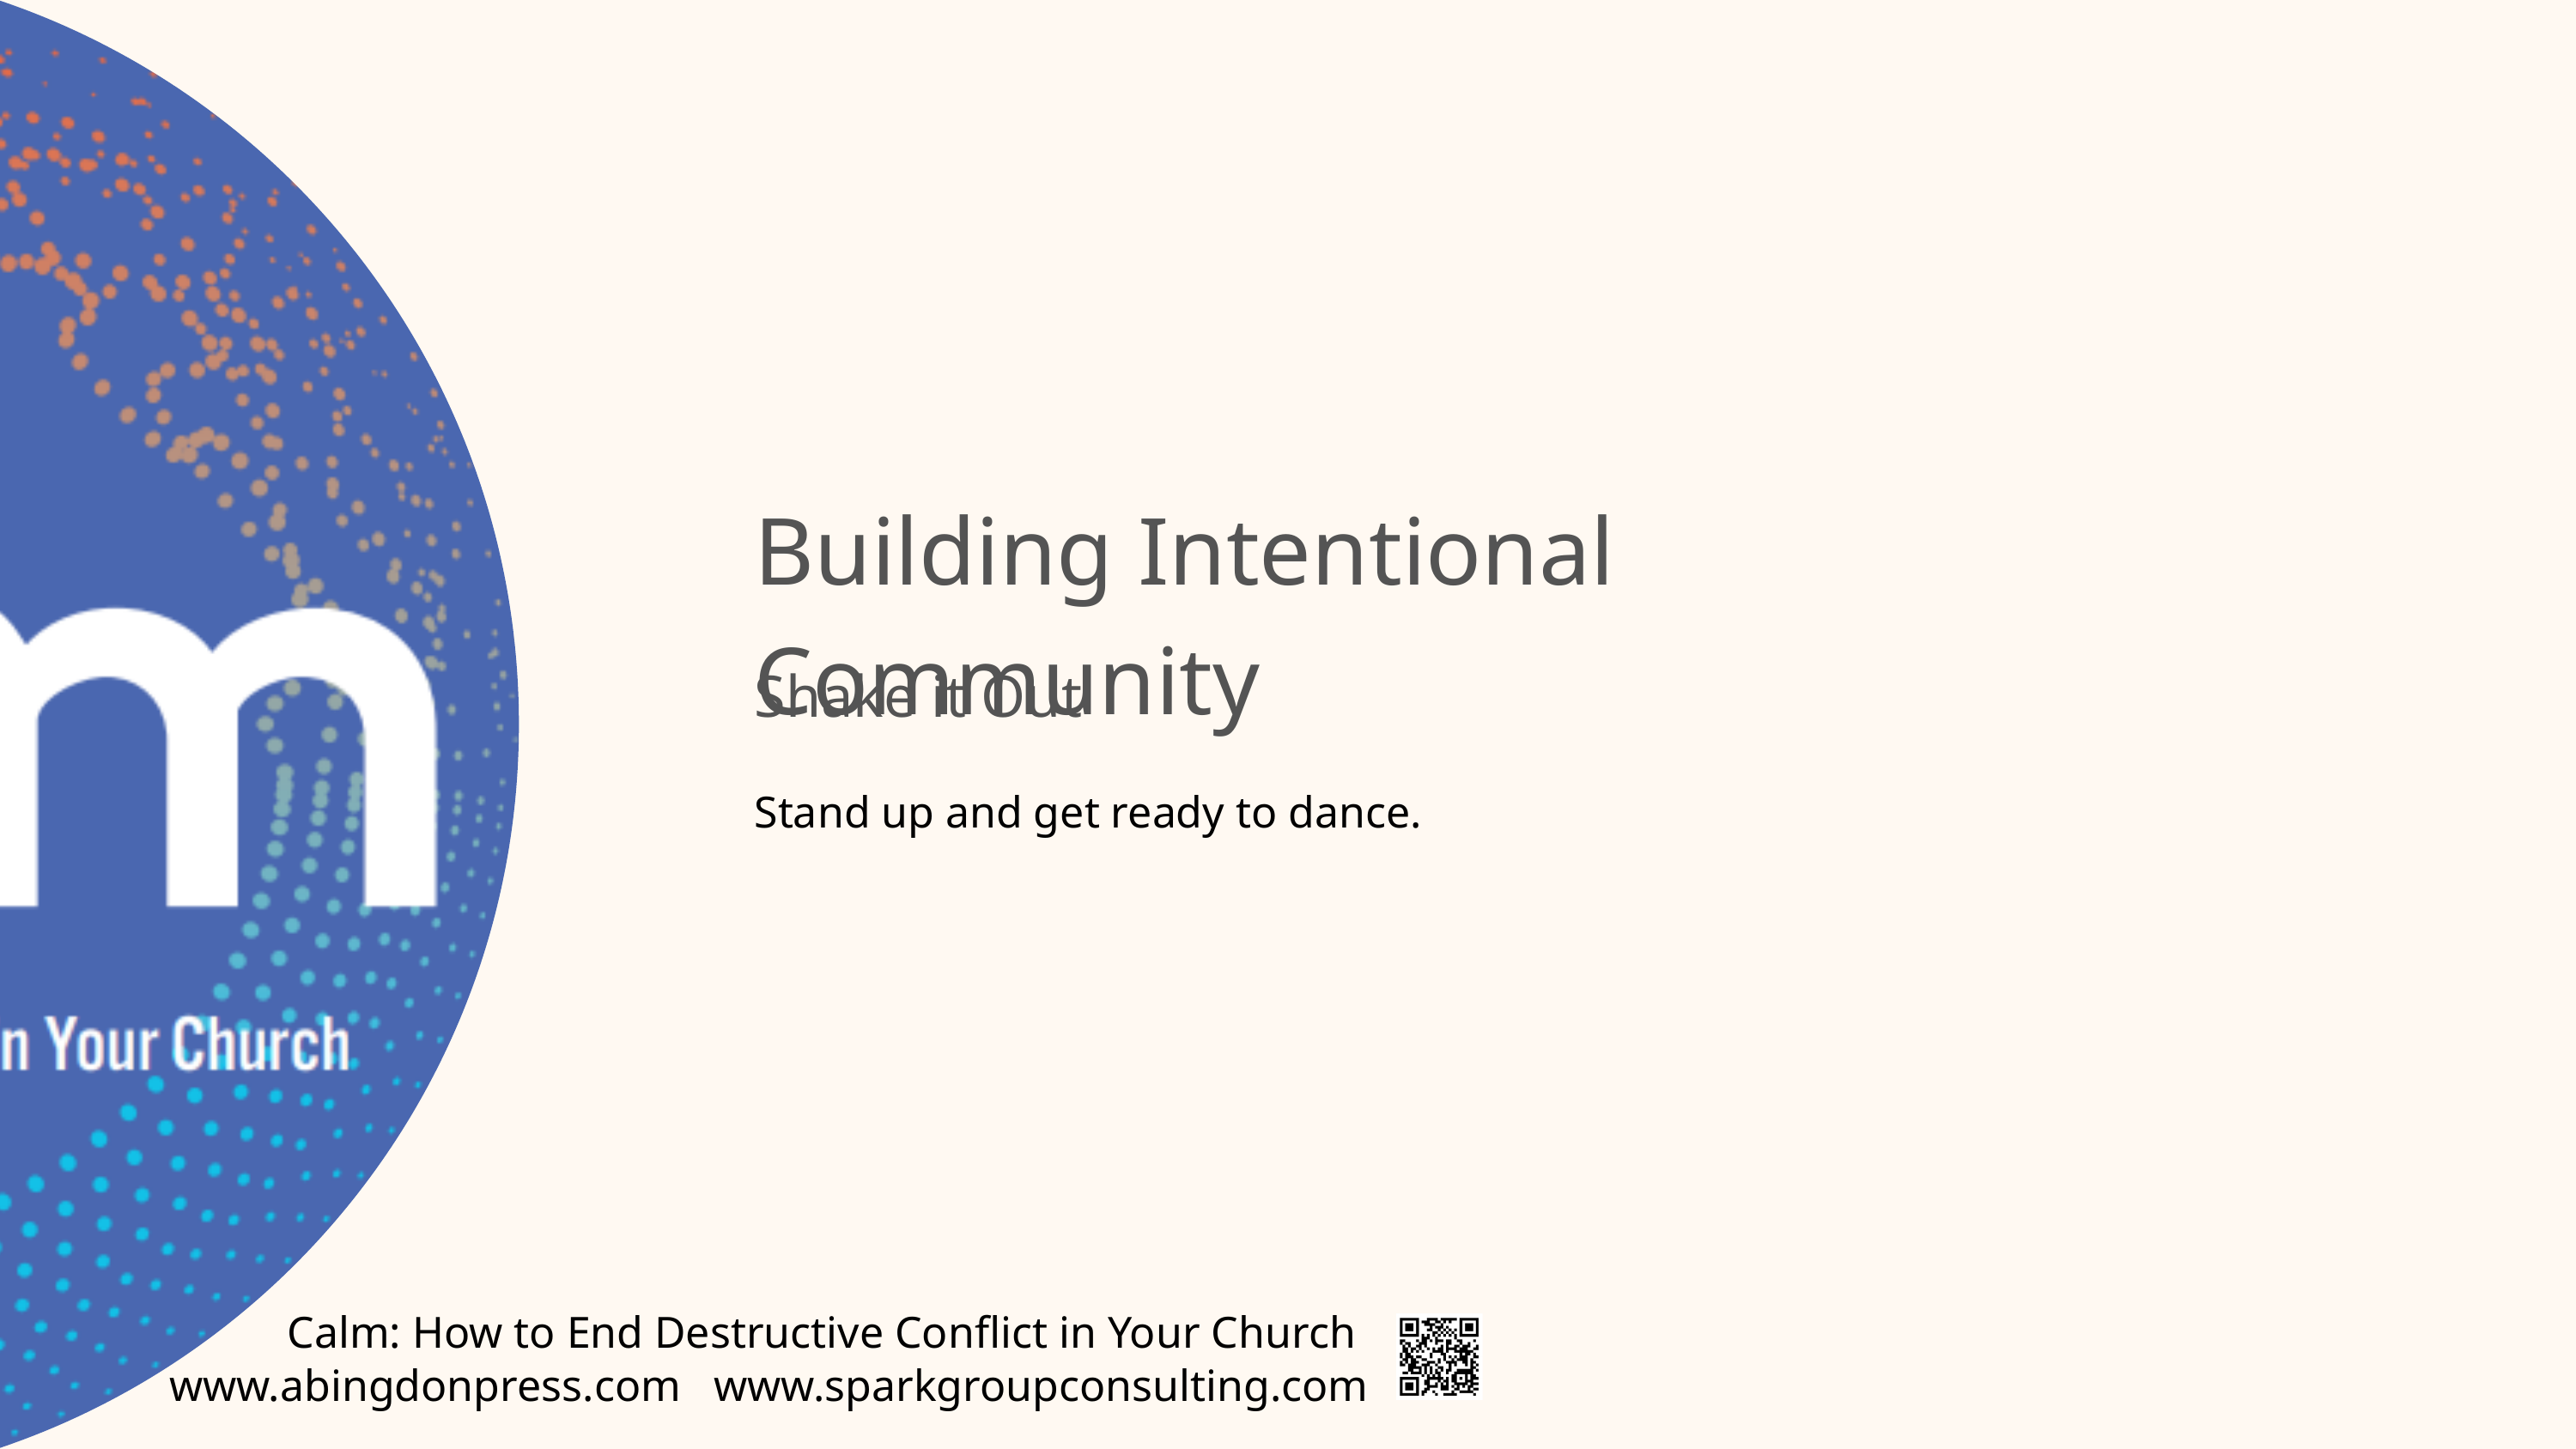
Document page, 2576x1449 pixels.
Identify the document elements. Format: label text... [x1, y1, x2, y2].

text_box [0, 0, 519, 1449]
text_box [1418, 1313, 1483, 1400]
text_box www.abingdonpress.com [524, 1357, 714, 1410]
text_box Shake it Out [754, 648, 1763, 729]
text_box www.sparkgroupconsulting.com [714, 1357, 1418, 1410]
text_box Calm: How to End Destructive Conflict in Your Church [524, 1296, 1475, 1357]
text_box Stand up and get ready to dance. [754, 776, 2391, 837]
text_box Building Intentional Community [754, 474, 1963, 734]
